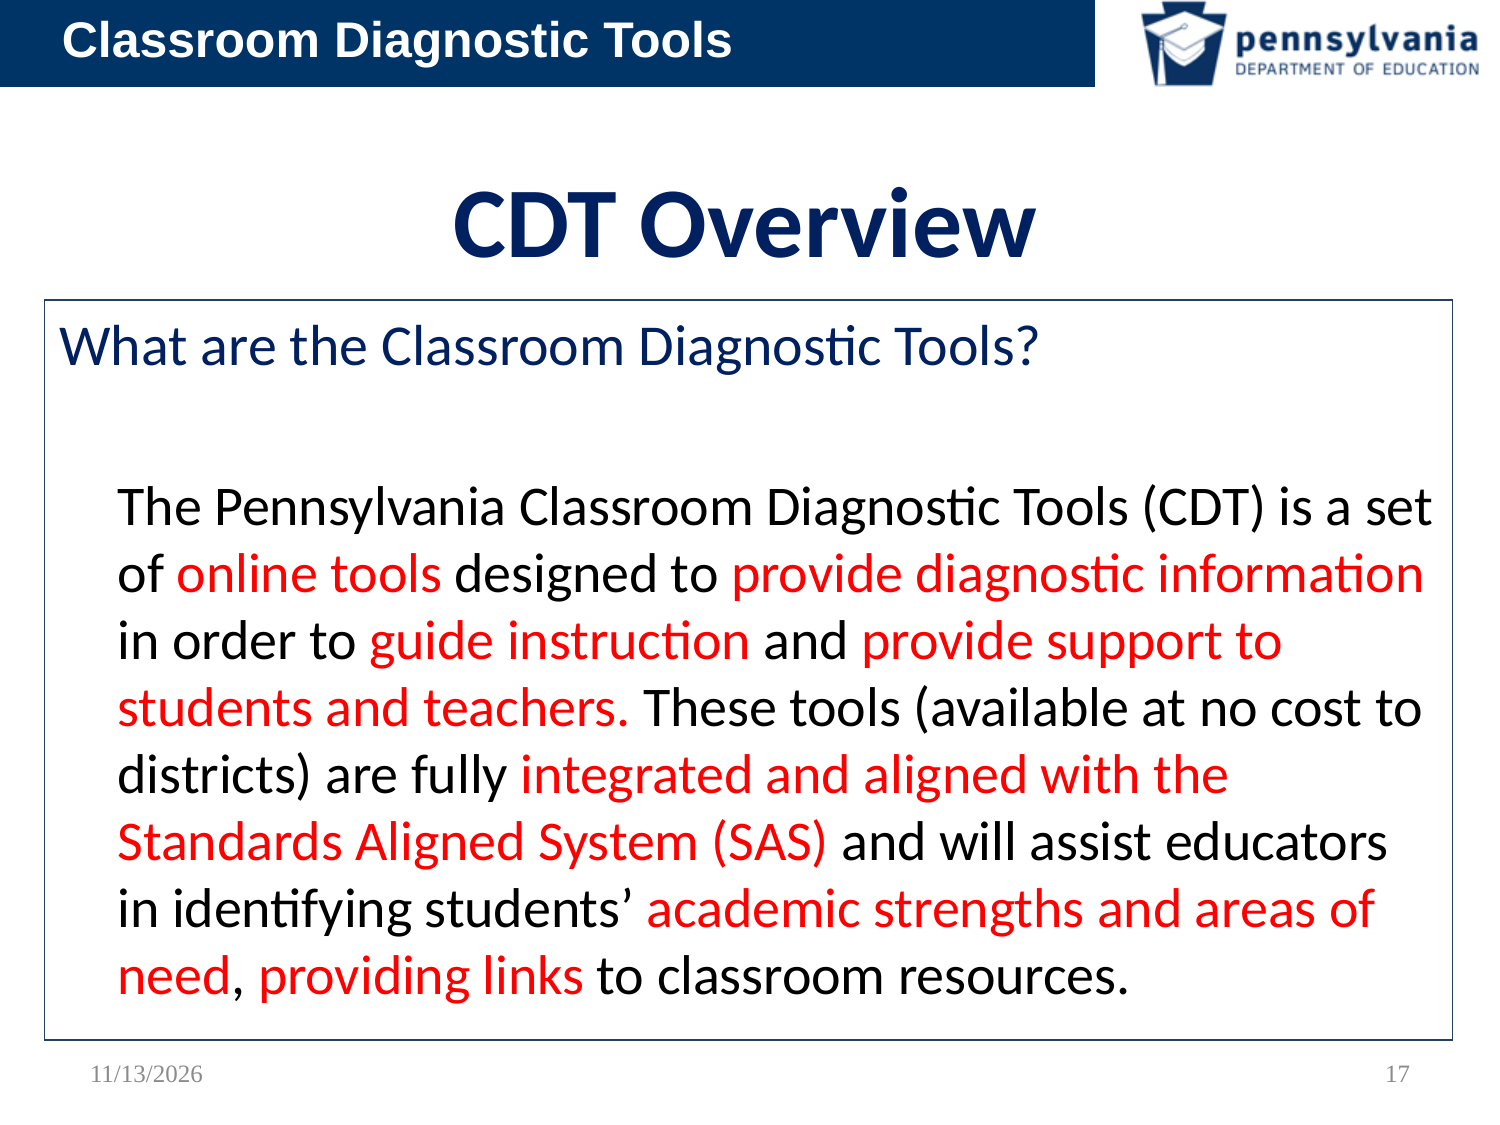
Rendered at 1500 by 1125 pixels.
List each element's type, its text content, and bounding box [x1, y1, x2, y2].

title CDT Overview [70, 145, 1421, 299]
slide_number 17 [1074, 1042, 1425, 1103]
picture [1134, 0, 1485, 90]
list What are the Classroom Diagnostic Tools? The Pennsylvania Classroom Diagnostic Tools (CDT) is a set of online tools designed to provide diagnostic information in order to guide instruction and provide support to students and teachers. These tools (available at no cost to districts) are fully integrated and aligned with the Standards Aligned System (SAS) and will assist educators in identifying students’ academic strengths and areas of need, providing links to classroom resources. [44, 299, 1453, 1041]
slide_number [75, 1042, 425, 1103]
